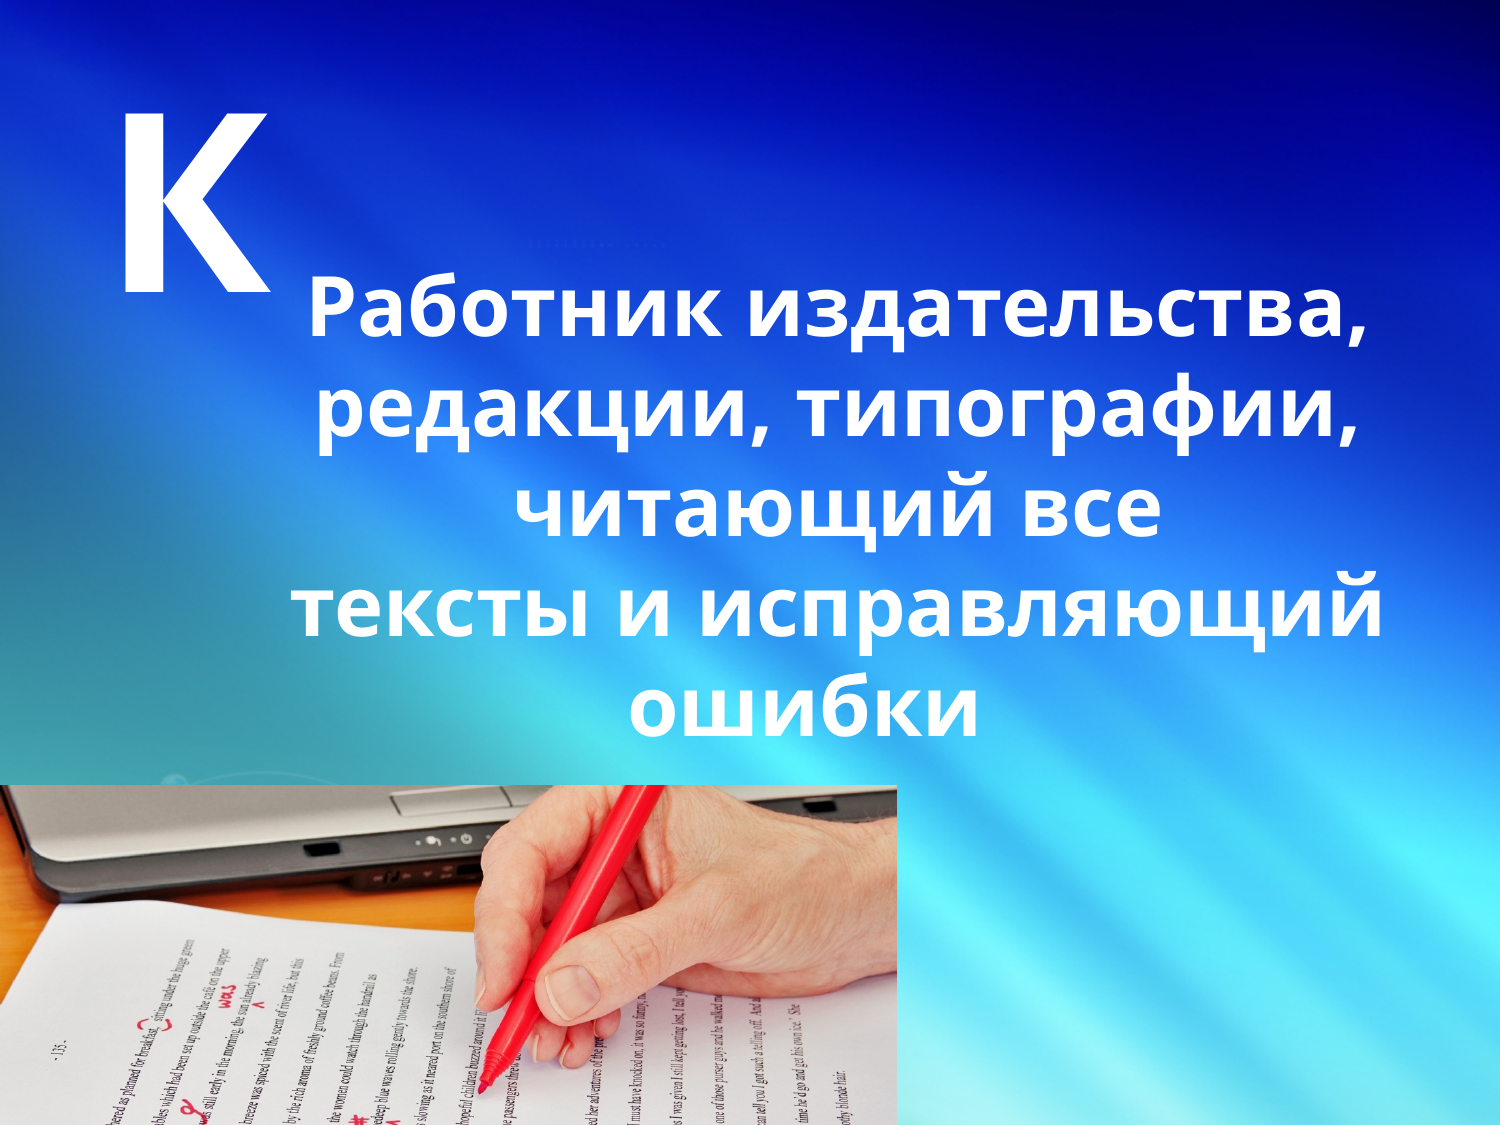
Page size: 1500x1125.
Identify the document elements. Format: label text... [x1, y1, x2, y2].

text_box К [58, 35, 317, 350]
picture [0, 0, 1500, 1125]
text_box Работник издательства, редакции, типографии, читающий все тексты и исправляющий ошибки [257, 246, 1418, 761]
